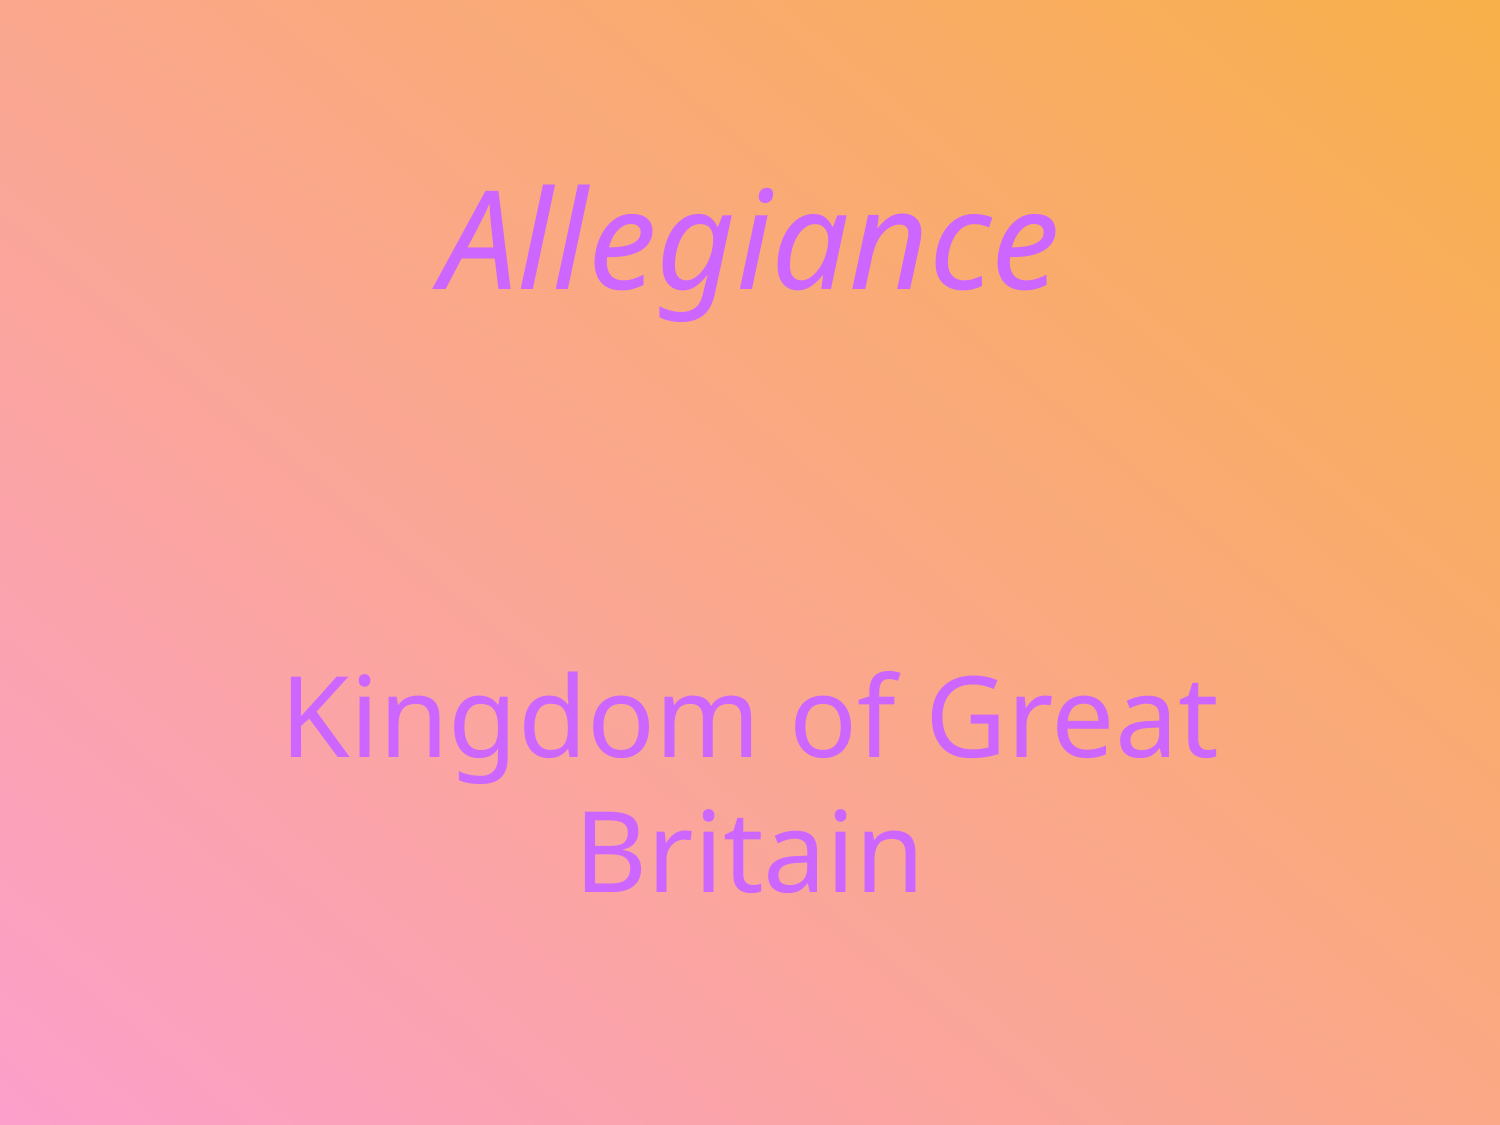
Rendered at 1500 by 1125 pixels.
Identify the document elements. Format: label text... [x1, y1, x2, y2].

title Allegiance [112, 99, 1388, 479]
subtitle Kingdom of Great Britain [225, 637, 1275, 925]
